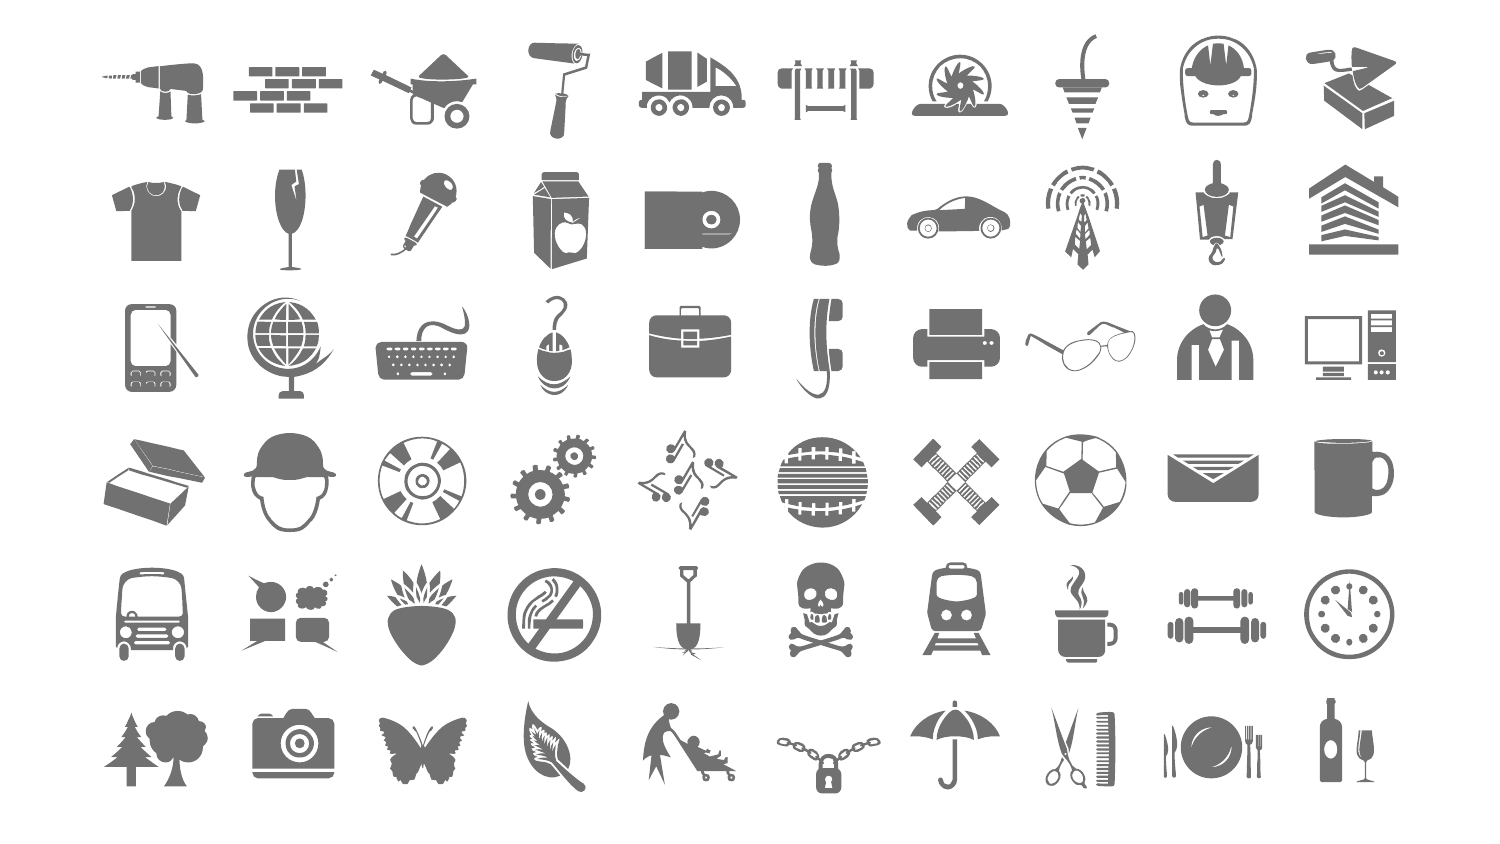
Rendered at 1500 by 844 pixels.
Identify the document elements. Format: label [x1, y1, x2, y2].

text_box [1025, 321, 1136, 372]
text_box [246, 291, 334, 399]
text_box [1044, 165, 1121, 270]
text_box [523, 700, 586, 792]
text_box [1314, 438, 1396, 518]
text_box [938, 739, 958, 790]
text_box [532, 171, 590, 270]
text_box [796, 298, 843, 402]
text_box [1167, 454, 1259, 503]
text_box [787, 562, 855, 659]
text_box [1303, 569, 1395, 660]
text_box [103, 438, 206, 526]
text_box [1179, 35, 1258, 126]
text_box [525, 42, 591, 143]
text_box [386, 564, 457, 666]
text_box [777, 436, 869, 528]
text_box [1319, 697, 1376, 783]
text_box [1177, 324, 1254, 380]
text_box [777, 60, 874, 120]
text_box [390, 171, 459, 257]
text_box [248, 575, 287, 613]
text_box [1302, 46, 1397, 130]
text_box [275, 169, 306, 271]
text_box [1304, 310, 1397, 381]
text_box [1034, 434, 1127, 527]
text_box [906, 54, 1013, 117]
text_box [1045, 707, 1116, 790]
text_box [922, 562, 991, 656]
text_box [252, 772, 335, 779]
text_box [295, 617, 338, 653]
text_box [936, 709, 974, 740]
text_box [1308, 164, 1399, 255]
text_box [910, 710, 946, 740]
text_box [1199, 294, 1232, 327]
text_box [101, 63, 207, 124]
text_box [375, 306, 473, 380]
text_box [906, 183, 1012, 239]
text_box [370, 53, 477, 129]
text_box [1167, 587, 1267, 645]
text_box [509, 434, 597, 525]
text_box [1195, 157, 1239, 266]
text_box [912, 308, 1001, 380]
text_box [776, 736, 881, 794]
text_box [1163, 716, 1263, 779]
text_box [964, 710, 1000, 740]
text_box [652, 565, 725, 661]
text_box [111, 181, 201, 262]
text_box [642, 702, 737, 785]
text_box [322, 581, 329, 588]
text_box [241, 432, 339, 533]
text_box [103, 710, 209, 787]
text_box [536, 294, 573, 401]
text_box [241, 618, 286, 651]
text_box [505, 566, 604, 664]
text_box [1054, 34, 1110, 140]
text_box [913, 439, 1000, 526]
text_box [809, 162, 840, 266]
text_box [637, 429, 738, 531]
text_box [644, 190, 741, 250]
text_box [124, 303, 200, 393]
text_box [377, 716, 469, 786]
text_box [252, 708, 335, 769]
text_box [233, 66, 343, 113]
text_box [952, 700, 958, 708]
text_box [295, 585, 328, 610]
text_box [638, 51, 746, 117]
text_box [377, 436, 467, 526]
text_box [115, 567, 189, 661]
text_box [648, 305, 732, 378]
text_box [1054, 563, 1118, 663]
